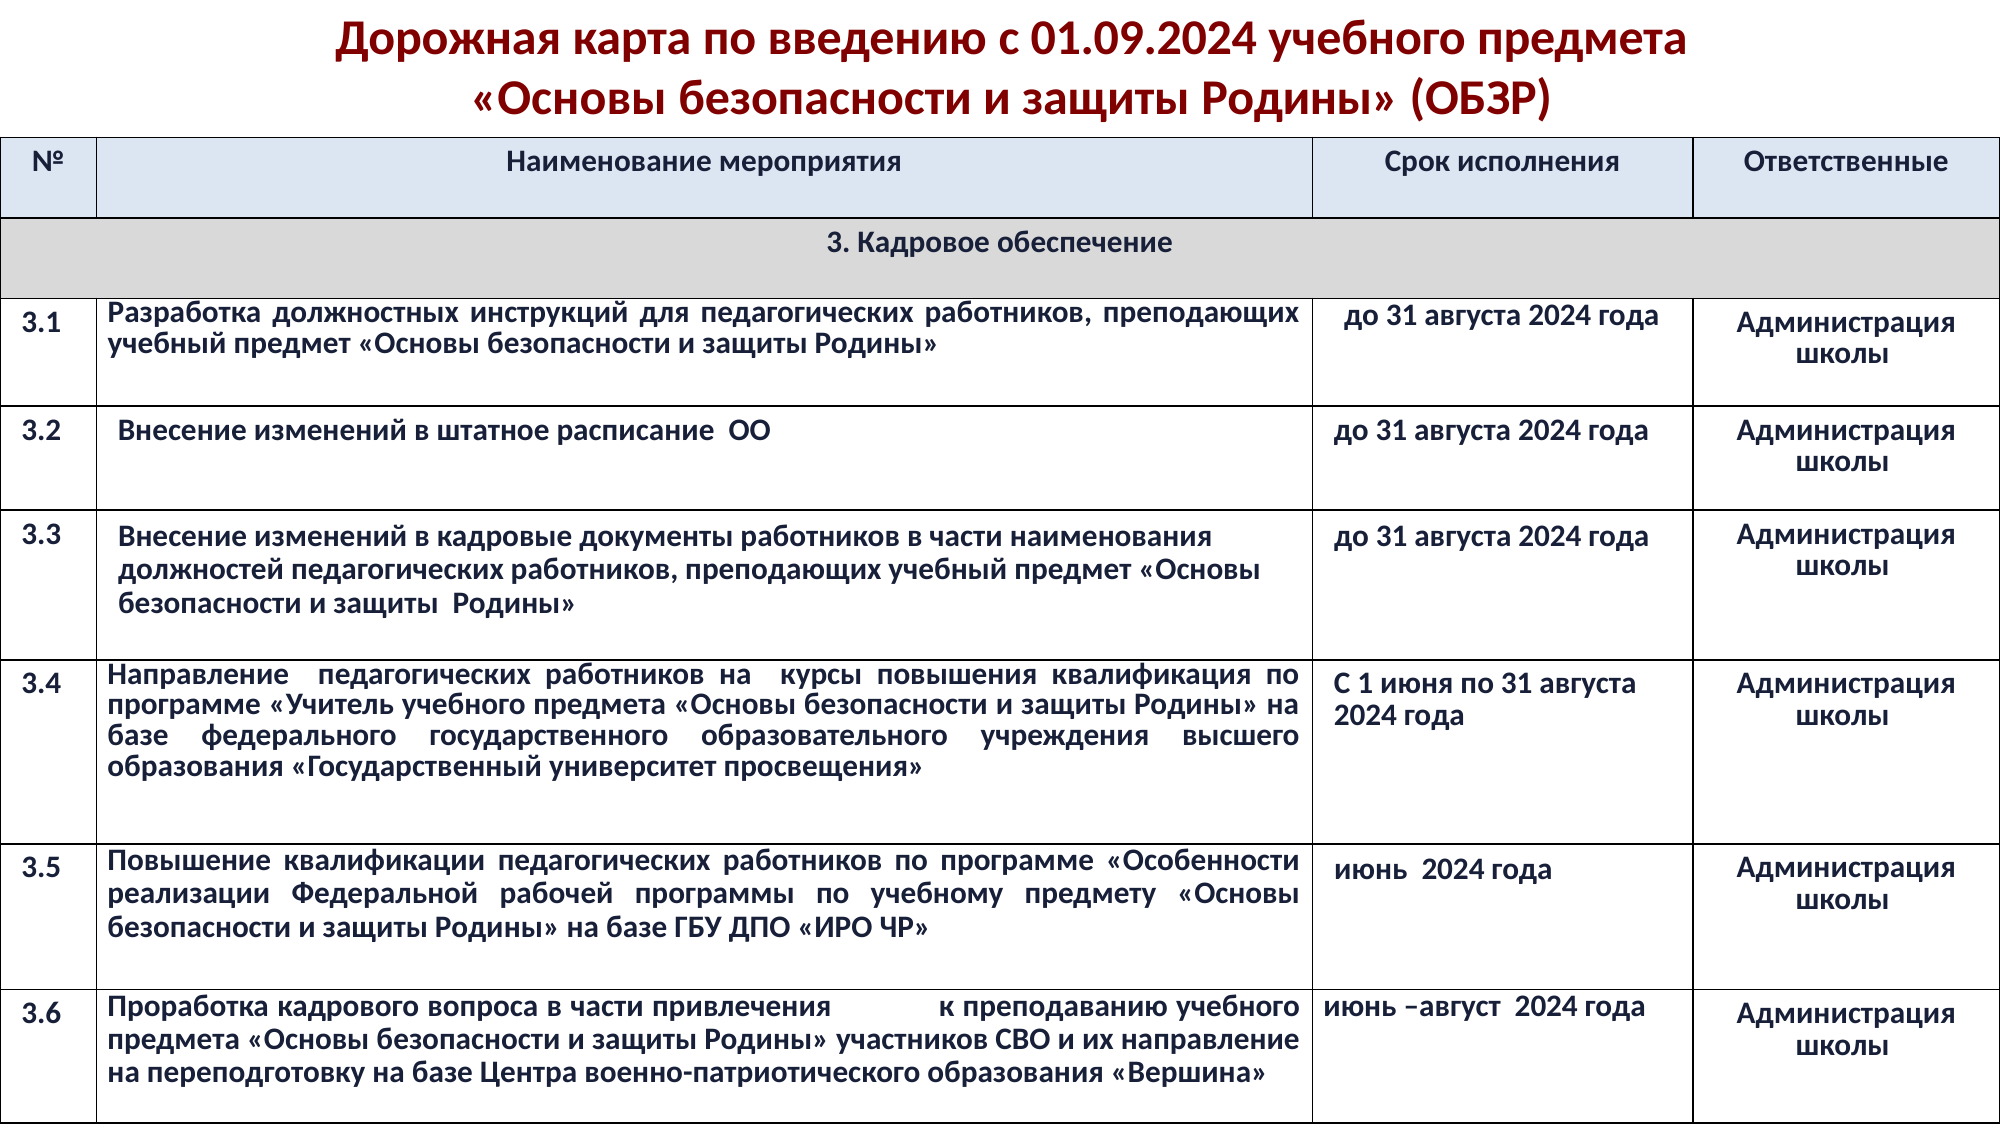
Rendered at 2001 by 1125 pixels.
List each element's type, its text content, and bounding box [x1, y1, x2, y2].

table_cell Администрация школы [1694, 511, 1999, 659]
table_header Наименование мероприятия [97, 138, 1312, 217]
table_cell Разработка должностных инструкций для педагогических работников, преподающих учебный предмет «Основы безопасности и защиты Родины» [97, 299, 1312, 405]
table_cell до 31 августа 2024 года [1313, 511, 1692, 659]
table_cell Проработка кадрового вопроса в части привлечения к преподаванию учебного предмета «Основы безопасности и защиты Родины» участников СВО и их направление на переподготовку на базе Центра военно-патриотического образования «Вершина» [97, 990, 1312, 1122]
title Дорожная карта по введению с 01.09.2024 учебного предмета «Основы безопасности и защиты Родины» (ОБЗР) [33, 2, 1988, 137]
table_header № [1, 138, 96, 217]
table_cell Администрация школы [1694, 407, 1999, 509]
table_cell Внесение изменений в кадровые документы работников в части наименования должностей педагогических работников, преподающих учебный предмет «Основы безопасности и защиты Родины» [97, 511, 1312, 659]
table_cell 3.1 [1, 299, 96, 405]
table_cell Администрация школы [1694, 990, 1999, 1122]
table_cell 3.2 [1, 407, 96, 509]
table_cell С 1 июня по 31 августа 2024 года [1313, 661, 1692, 843]
table_cell до 31 августа 2024 года [1313, 407, 1692, 509]
table_cell июнь –август 2024 года [1313, 990, 1692, 1122]
table_cell Направление педагогических работников на курсы повышения квалификация по программе «Учитель учебного предмета «Основы безопасности и защиты Родины» на базе федерального государственного образовательного учреждения высшего образования «Государственный университет просвещения» [97, 661, 1312, 843]
table_header Срок исполнения [1313, 138, 1692, 217]
table_cell 3.3 [1, 511, 96, 659]
table_cell Администрация школы [1694, 299, 1999, 405]
table_cell июнь 2024 года [1313, 845, 1692, 989]
table_cell 3.5 [1, 845, 96, 989]
table_cell 3.4 [1, 661, 96, 843]
table_cell до 31 августа 2024 года [1313, 299, 1692, 405]
table_cell 3. Кадровое обеспечение [1, 219, 1999, 298]
table_cell Внесение изменений в штатное расписание ОО [97, 407, 1312, 509]
table_cell Повышение квалификации педагогических работников по программе «Особенности реализации Федеральной рабочей программы по учебному предмету «Основы безопасности и защиты Родины» на базе ГБУ ДПО «ИРО ЧР» [97, 845, 1312, 989]
table_cell 3.6 [1, 990, 96, 1122]
table_cell Администрация школы [1694, 845, 1999, 989]
table_header Ответственные [1694, 138, 1999, 217]
table_cell Администрация школы [1694, 661, 1999, 843]
